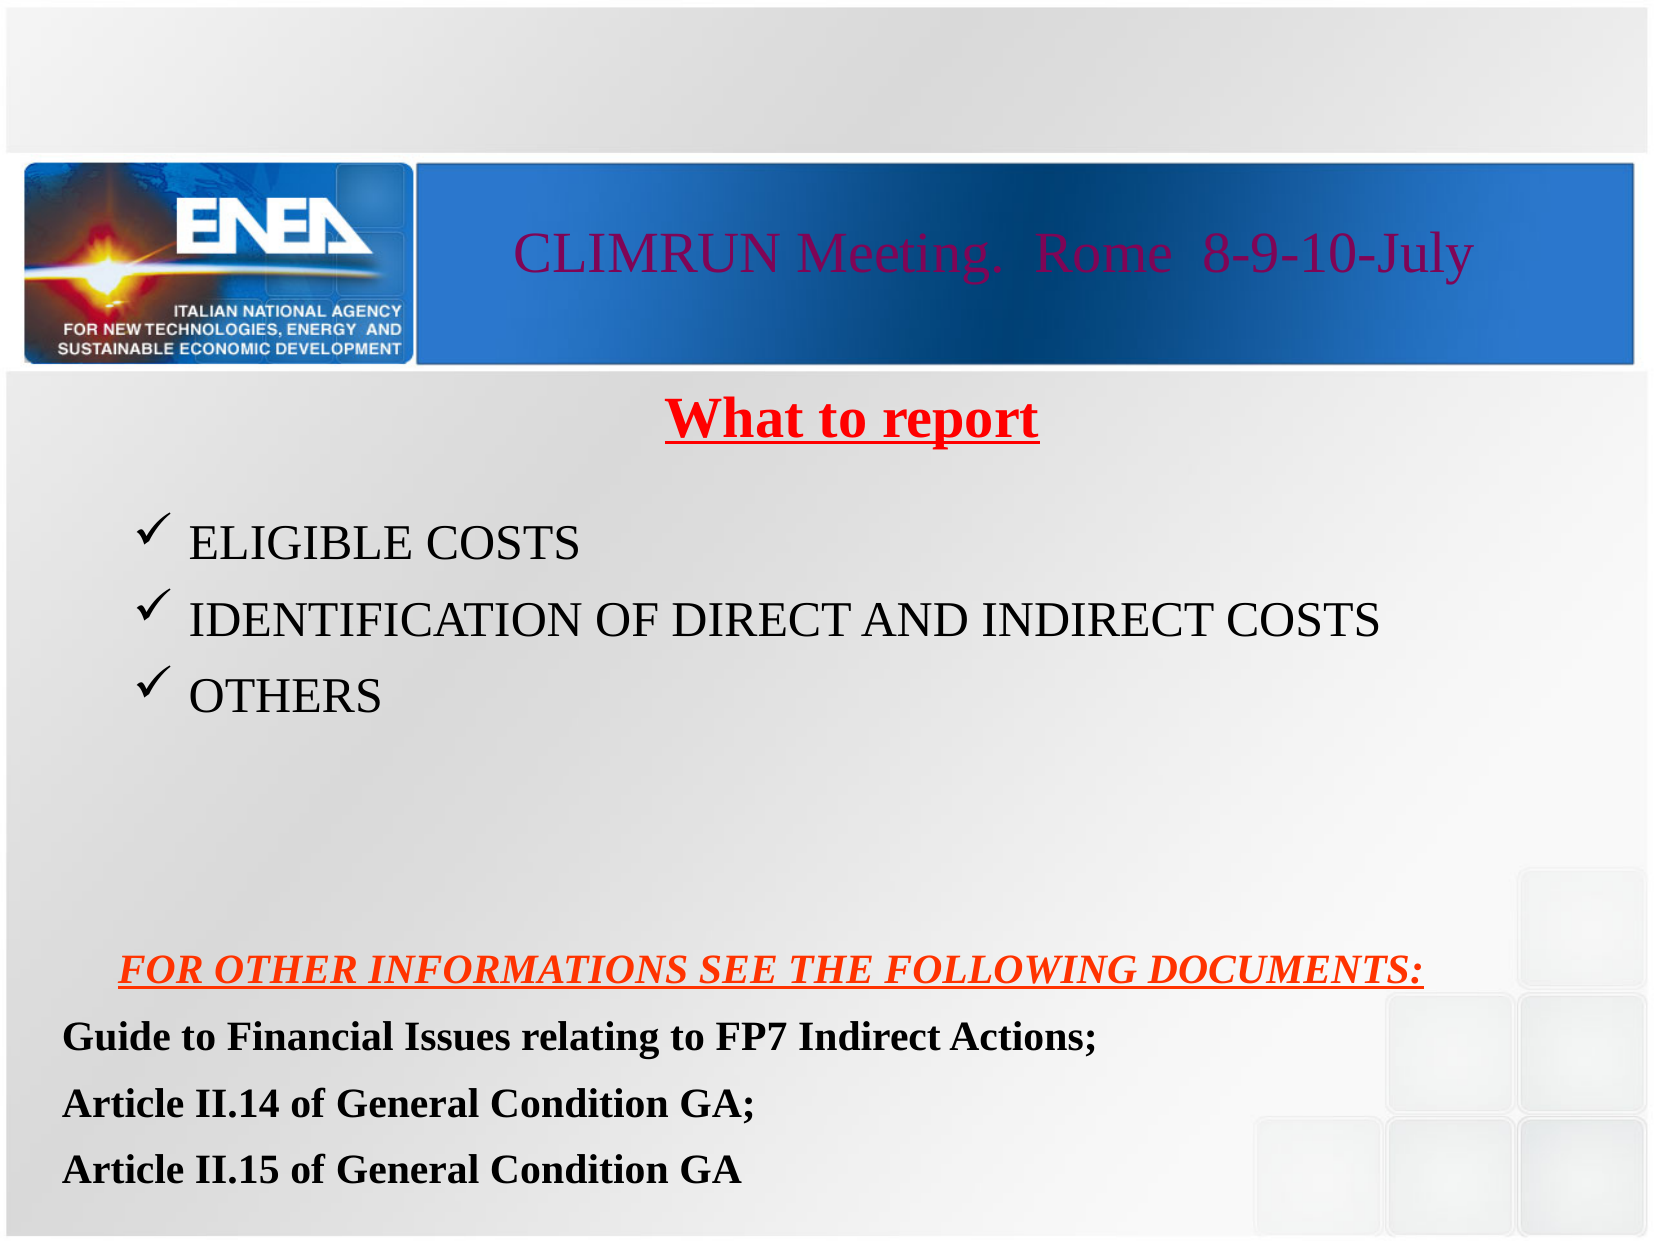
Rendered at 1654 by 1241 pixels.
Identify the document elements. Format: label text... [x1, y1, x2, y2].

picture [0, 0, 1654, 1241]
text_box CLIMRUN Meeting. Rome 8-9-10-July [499, 206, 1506, 292]
text_box What to report [177, 371, 1528, 501]
text_box FOR OTHER INFORMATIONS SEE THE FOLLOWING DOCUMENTS: Guide to Financial Issues relating to FP7 Indirect Actions; Article II.14 of General Condition GA; Article II.15 of General Condition GA [47, 868, 1536, 1200]
text_box ELIGIBLE COSTS IDENTIFICATION OF DIRECT AND INDIRECT COSTS OTHERS [118, 501, 1654, 809]
